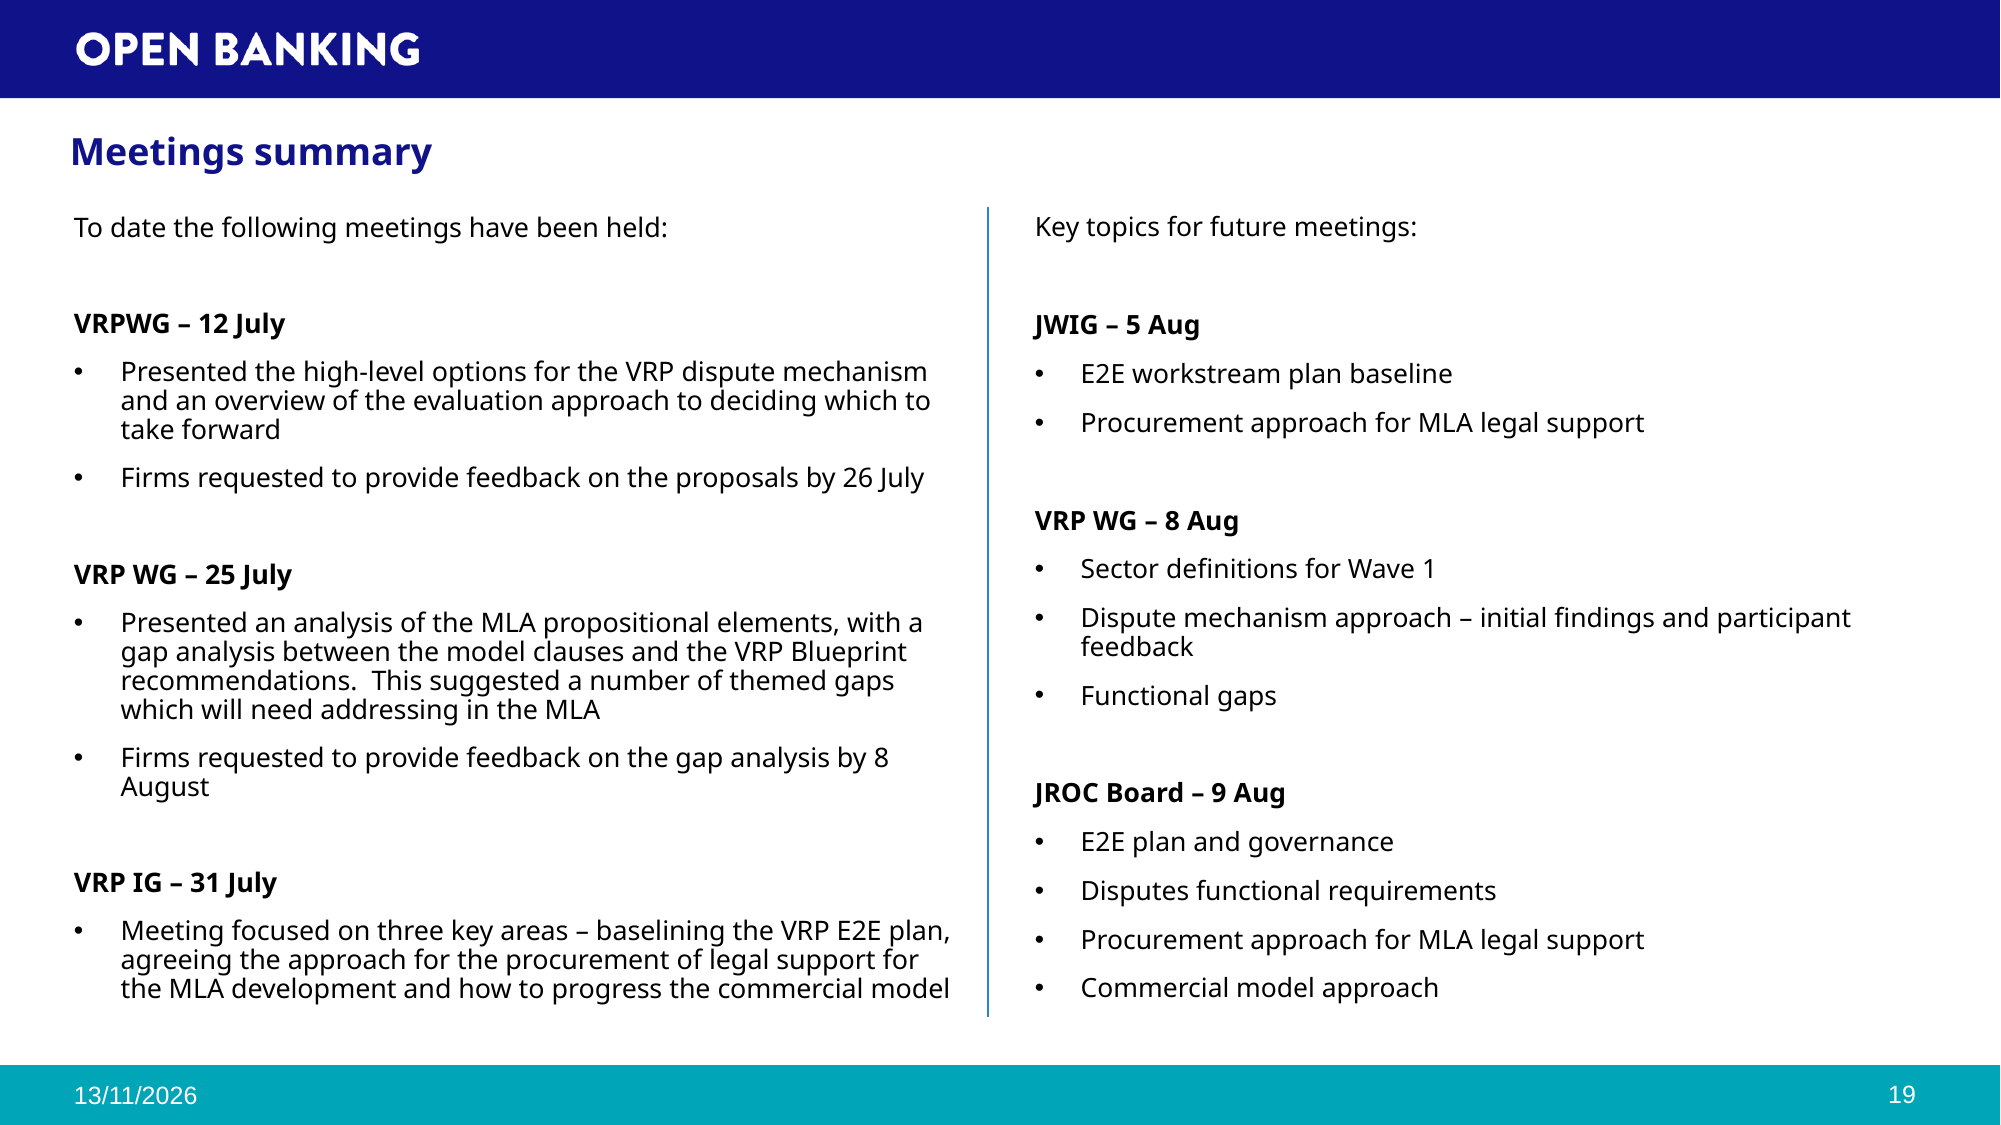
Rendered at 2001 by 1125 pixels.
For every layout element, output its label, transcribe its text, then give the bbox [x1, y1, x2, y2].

title Meetings summary [54, 125, 1629, 207]
list To date the following meetings have been held: VRPWG – 12 July Presented the high-level options for the VRP dispute mechanism and an overview of the evaluation approach to deciding which to take forward Firms requested to provide feedback on the proposals by 26 July VRP WG – 25 July Presented an analysis of the MLA propositional elements, with a gap analysis between the model clauses and the VRP Blueprint recommendations. This suggested a number of themed gaps which will need addressing in the MLA Firms requested to provide feedback on the gap analysis by 8 August VRP IG – 31 July Meeting focused on three key areas – baselining the VRP E2E plan, agreeing the approach for the procurement of legal support for the MLA development and how to progress the commercial model [59, 206, 979, 1018]
slide_number 19 [1412, 1064, 1932, 1124]
footer [662, 1064, 1338, 1124]
text_box Key topics for future meetings: JWIG – 5 Aug E2E workstream plan baseline Procurement approach for MLA legal support VRP WG – 8 Aug Sector definitions for Wave 1 Dispute mechanism approach – initial findings and participant feedback Functional gaps JROC Board – 9 Aug E2E plan and governance Disputes functional requirements Procurement approach for MLA legal support Commercial model approach [1019, 206, 1961, 1018]
picture [43, 0, 452, 99]
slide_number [59, 1065, 509, 1125]
